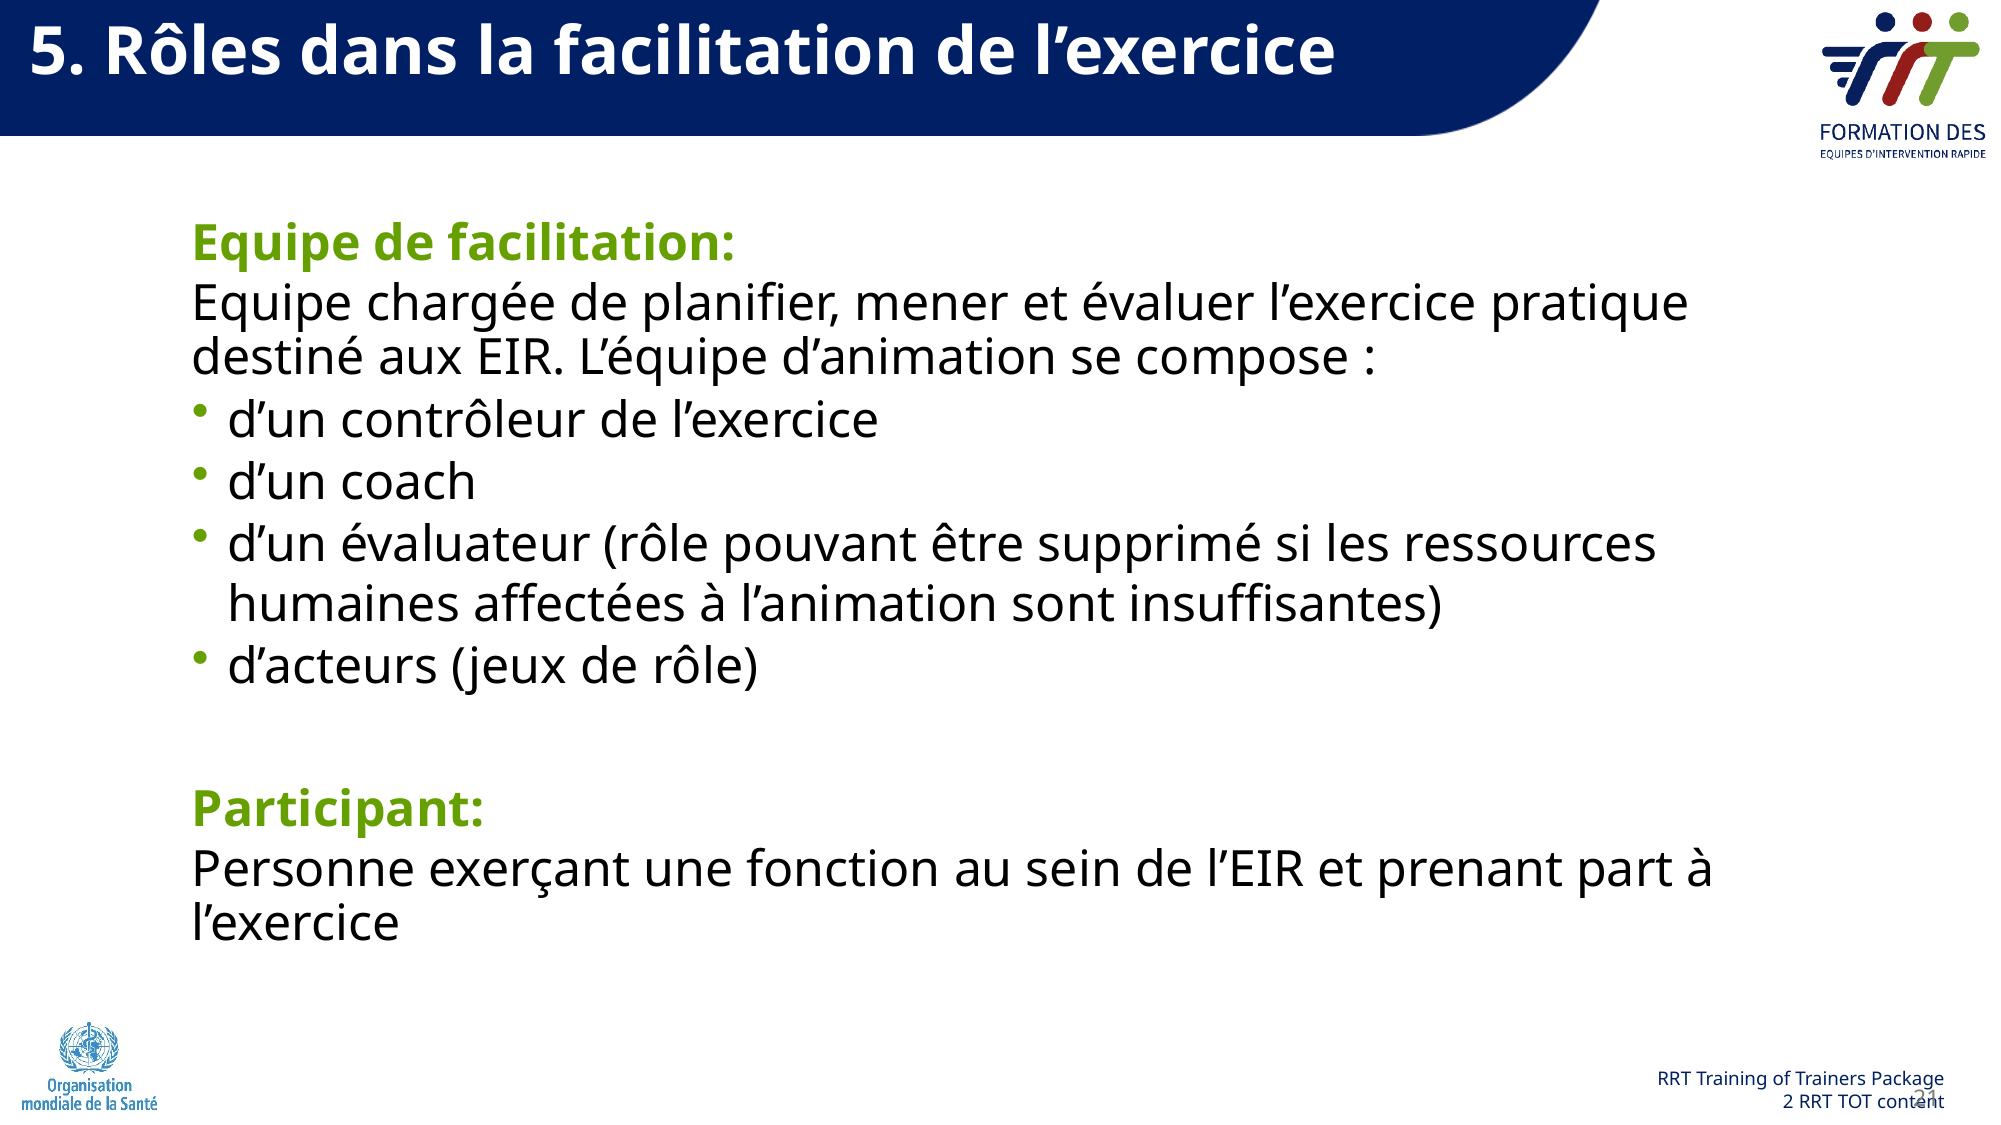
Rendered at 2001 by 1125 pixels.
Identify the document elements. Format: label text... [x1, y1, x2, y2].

picture [0, 0, 1623, 136]
title 5. Rôles dans la facilitation de l’exercice [21, 0, 1459, 107]
picture [20, 1020, 158, 1111]
list Equipe de facilitation: Equipe chargée de planifier, mener et évaluer l’exercice pratique destiné aux EIR. L’équipe d’animation se compose : d’un contrôleur de l’exercice d’un coach d’un évaluateur (rôle pouvant être supprimé si les ressources humaines affectées à l’animation sont insuffisantes) d’acteurs (jeux de rôle) Participant: Personne exerçant une fonction au sein de l’EIR et prenant part à l’exercice [183, 208, 1787, 974]
picture [1820, 11, 1986, 160]
